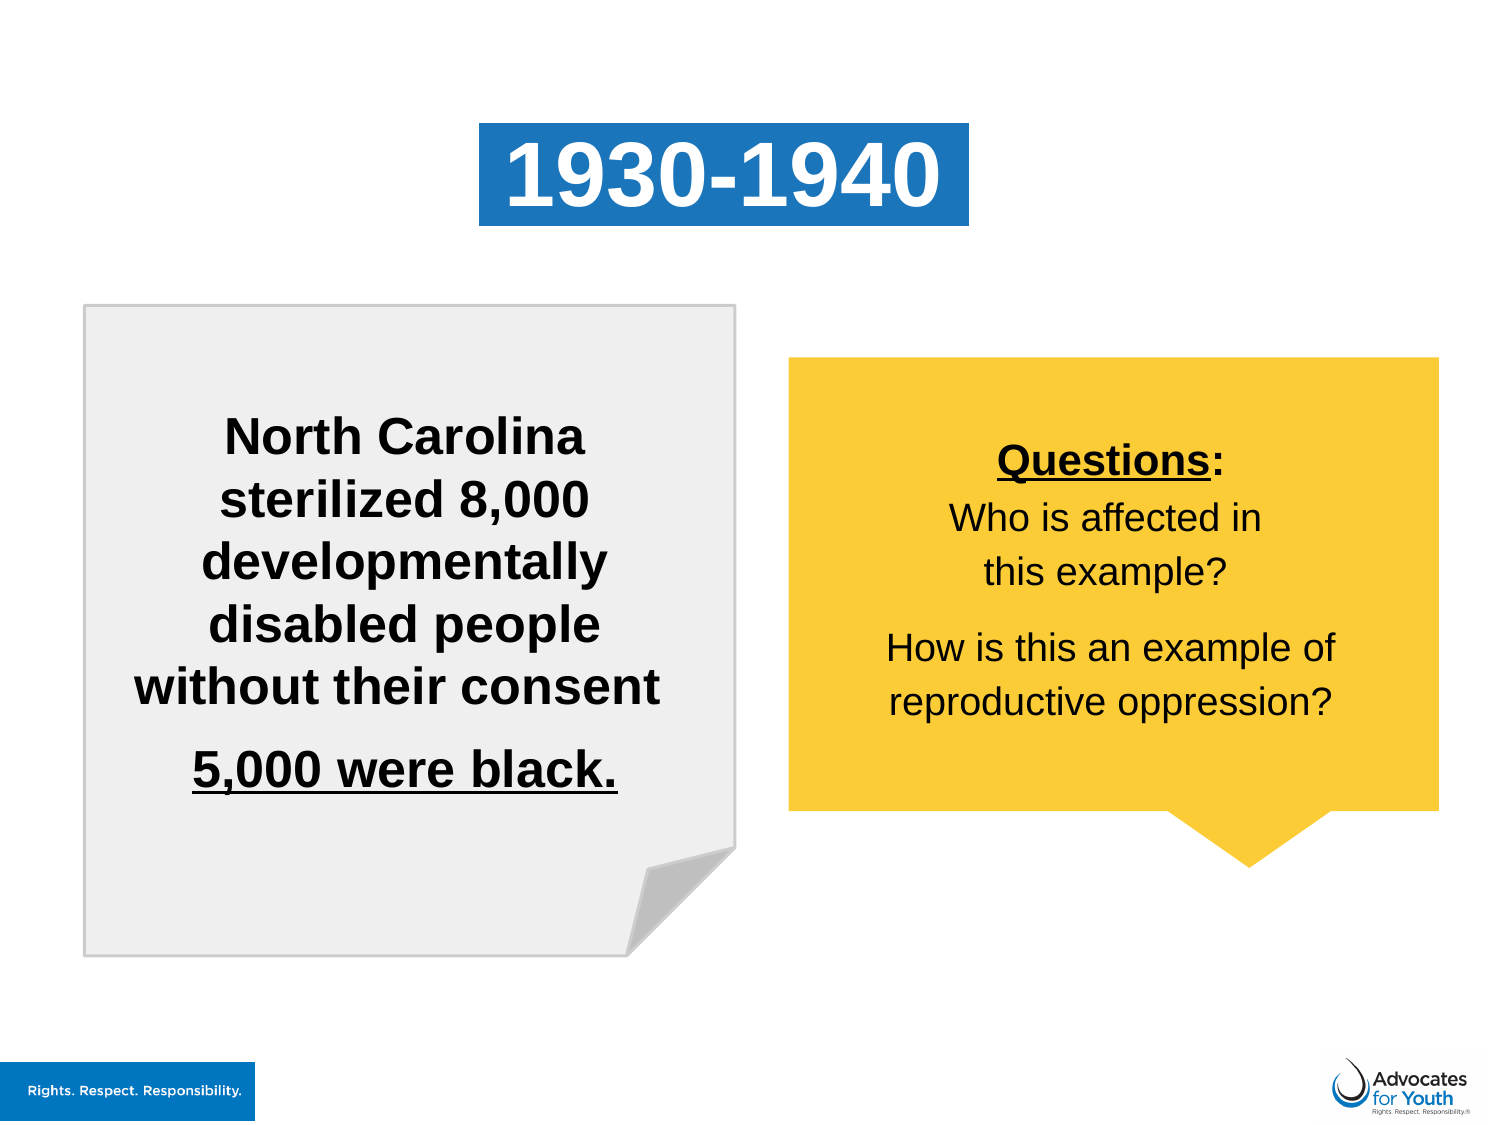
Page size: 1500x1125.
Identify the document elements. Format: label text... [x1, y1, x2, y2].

text_box [788, 357, 1439, 868]
picture [0, 1062, 255, 1121]
picture [1318, 1050, 1488, 1125]
text_box [84, 305, 735, 956]
text_box Questions: Who is affected in this example? How is this an example of reproductive oppression? [842, 416, 1381, 731]
title 1930-1940 [84, 82, 1364, 272]
list North Carolina sterilized 8,000 developmentally disabled people without their consent 5,000 were black. [116, 357, 694, 844]
